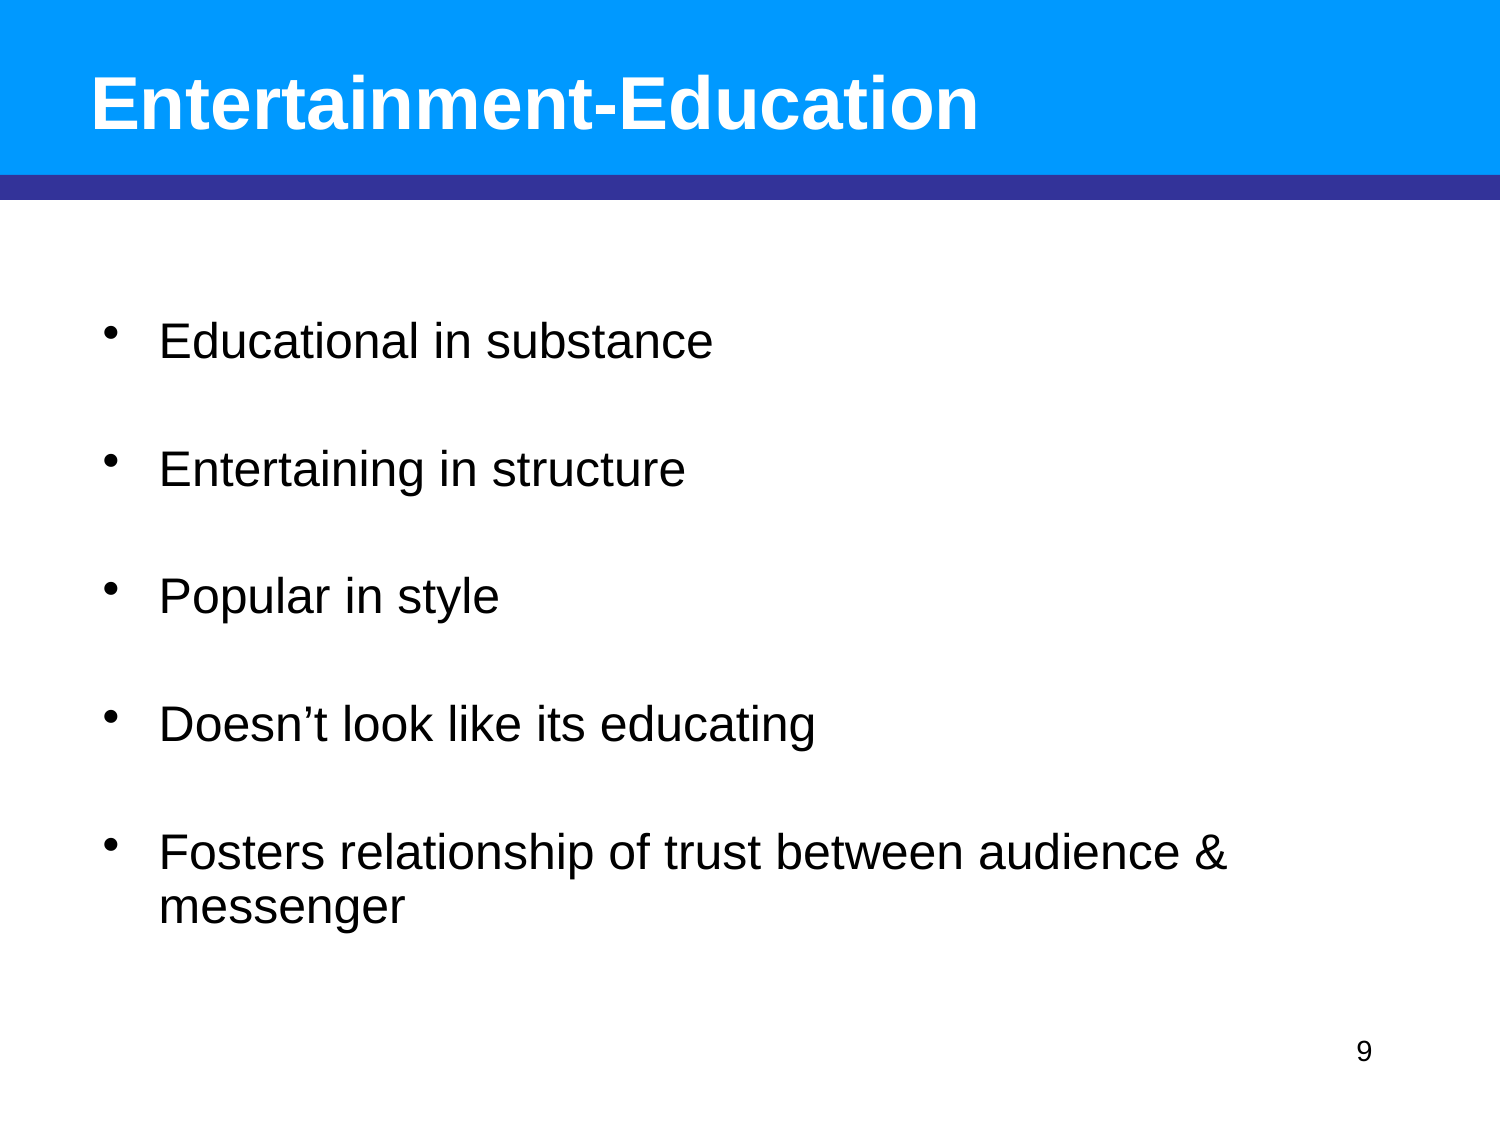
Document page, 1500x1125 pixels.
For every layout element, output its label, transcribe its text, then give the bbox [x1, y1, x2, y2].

title Entertainment-Education [74, 49, 1351, 151]
slide_number 9 [1074, 1024, 1388, 1101]
list Educational in substance Entertaining in structure Popular in style Doesn’t look like its educating Fosters relationship of trust between audience & messenger [87, 237, 1438, 1013]
